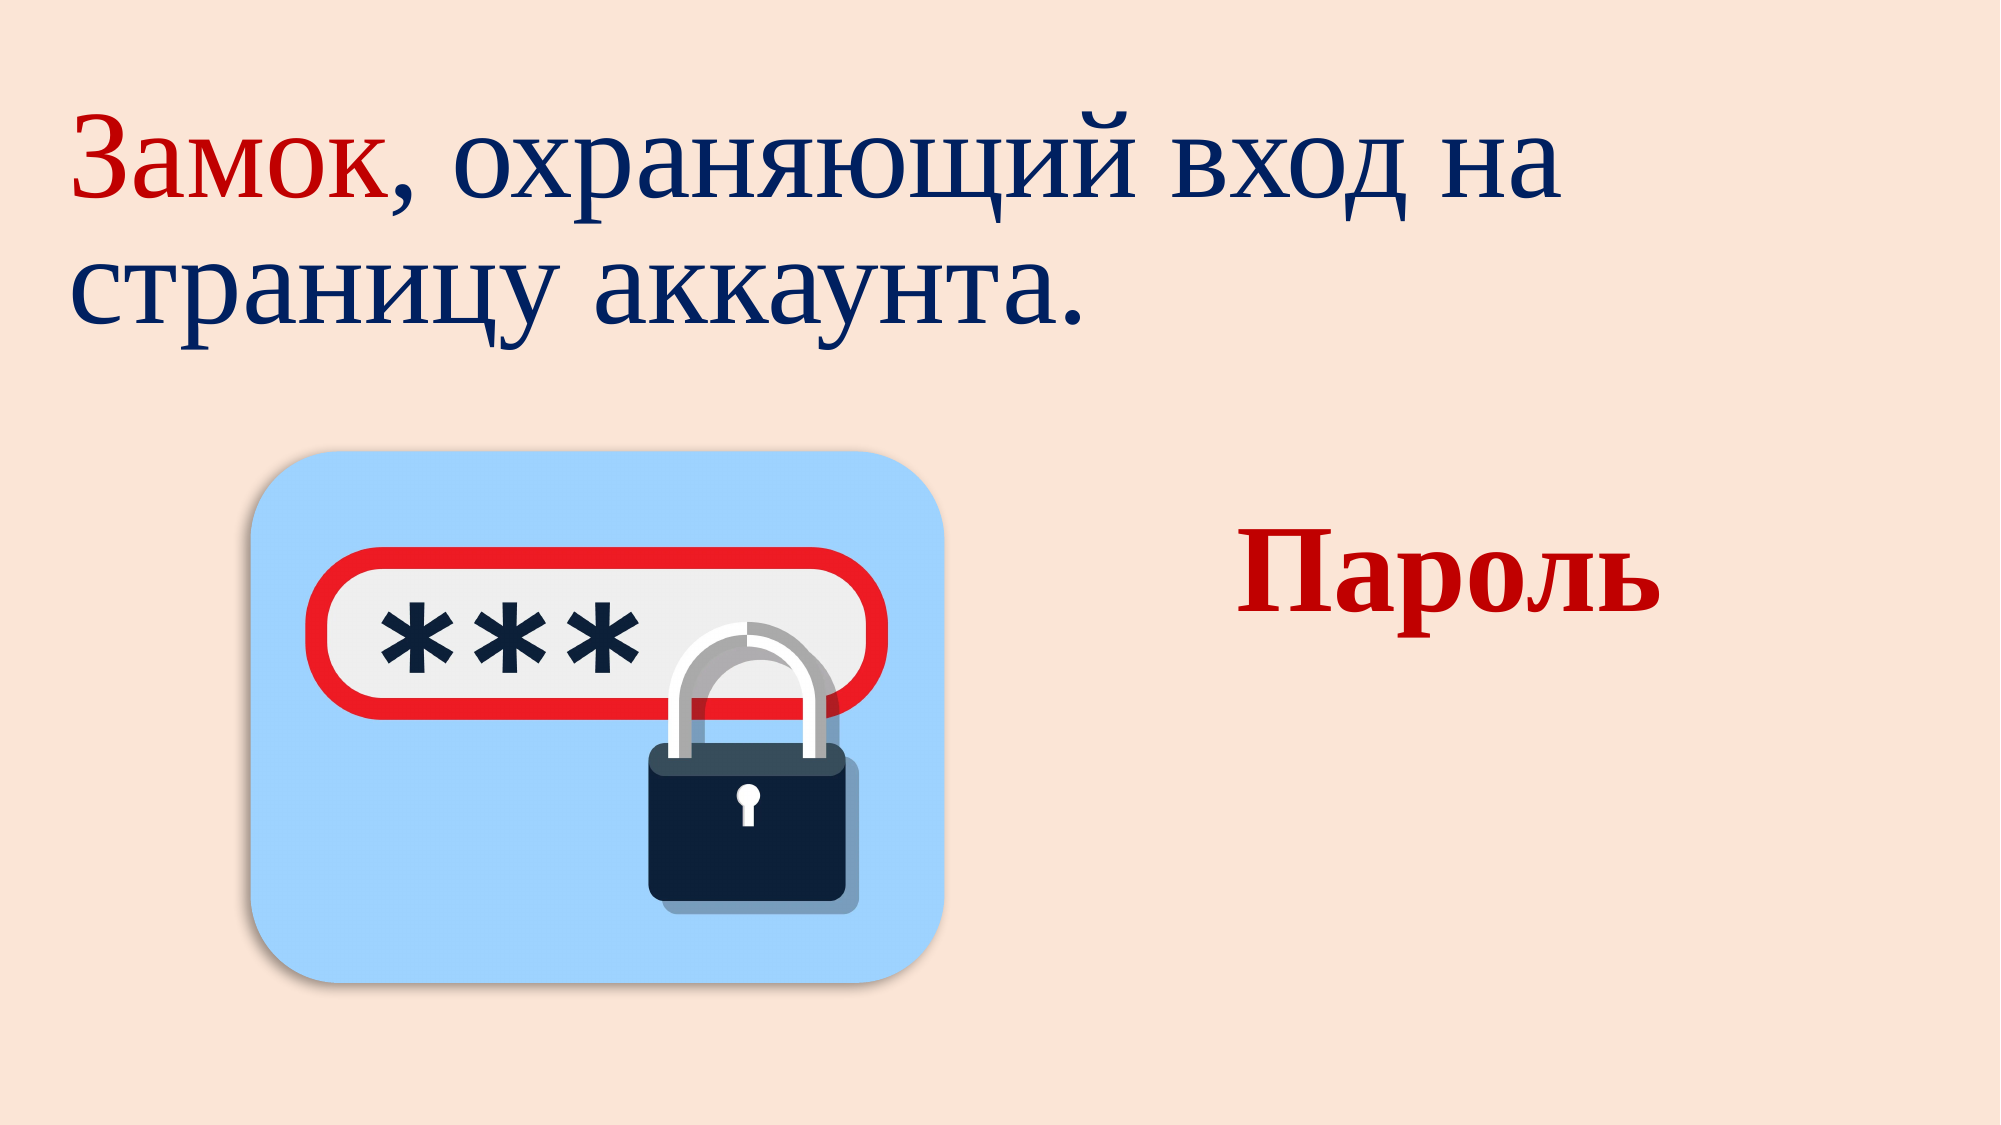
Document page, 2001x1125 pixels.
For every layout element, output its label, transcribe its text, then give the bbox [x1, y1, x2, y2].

text_box Замок, охраняющий вход на страницу аккаунта. [53, 90, 1997, 356]
picture [250, 451, 945, 983]
text_box Пароль [1221, 479, 1694, 644]
